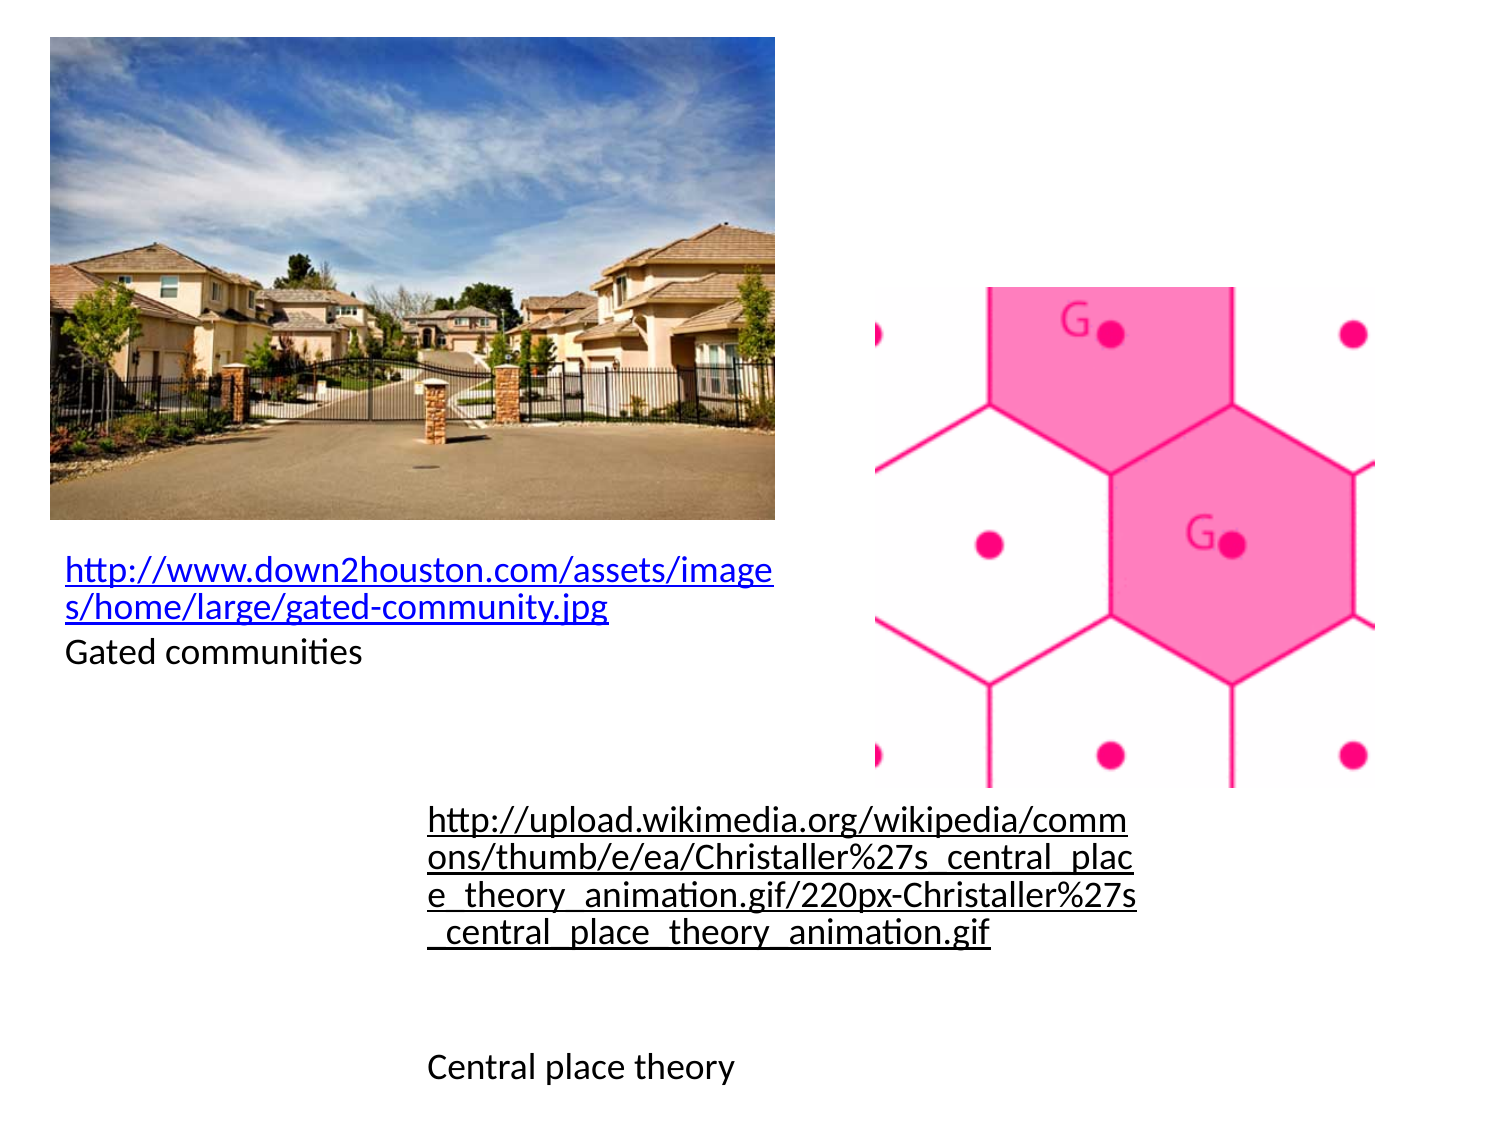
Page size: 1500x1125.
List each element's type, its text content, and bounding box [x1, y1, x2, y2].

text_box http://upload.wikimedia.org/wikipedia/commons/thumb/e/ea/Christaller%27s_central_place_theory_animation.gif/220px-Christaller%27s_central_place_theory_animation.gif Central place theory [412, 787, 1163, 1073]
picture [874, 287, 1376, 788]
text_box http://www.down2houston.com/assets/images/home/large/gated-community.jpg Gated communities [49, 537, 800, 643]
picture [49, 37, 776, 521]
